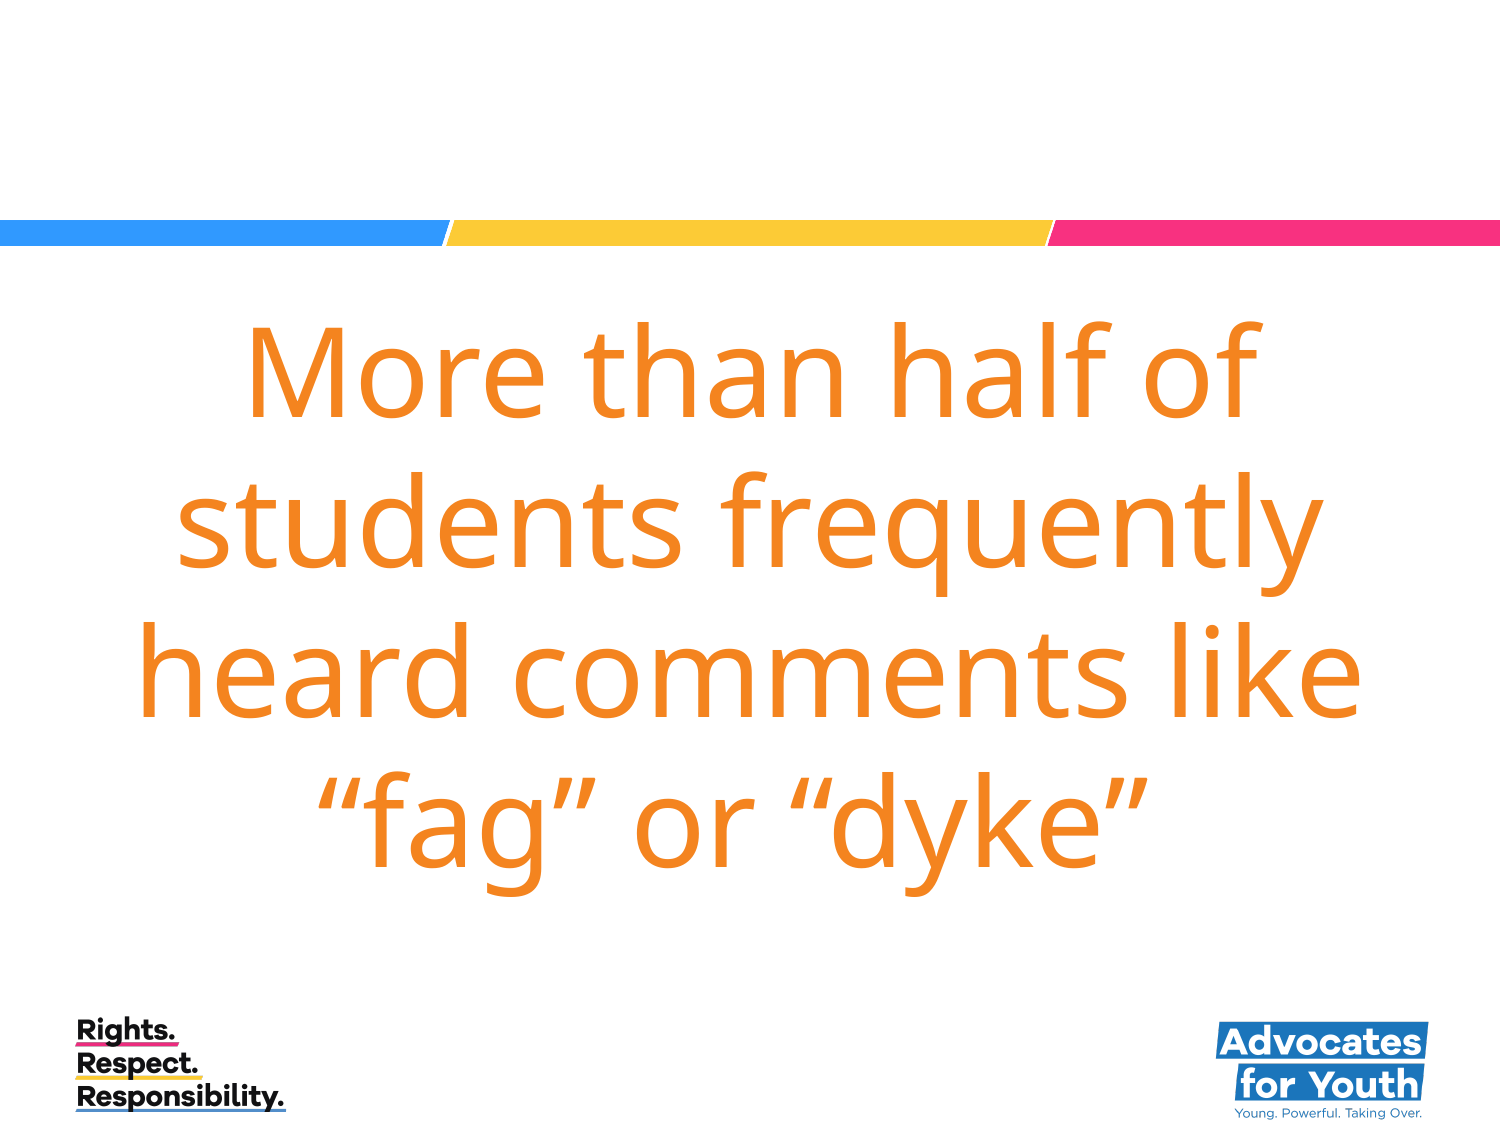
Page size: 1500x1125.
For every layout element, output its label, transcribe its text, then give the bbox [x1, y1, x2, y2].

list More than half of students frequently heard comments like “fag” or “dyke” [112, 285, 1388, 961]
picture [0, 207, 1500, 258]
